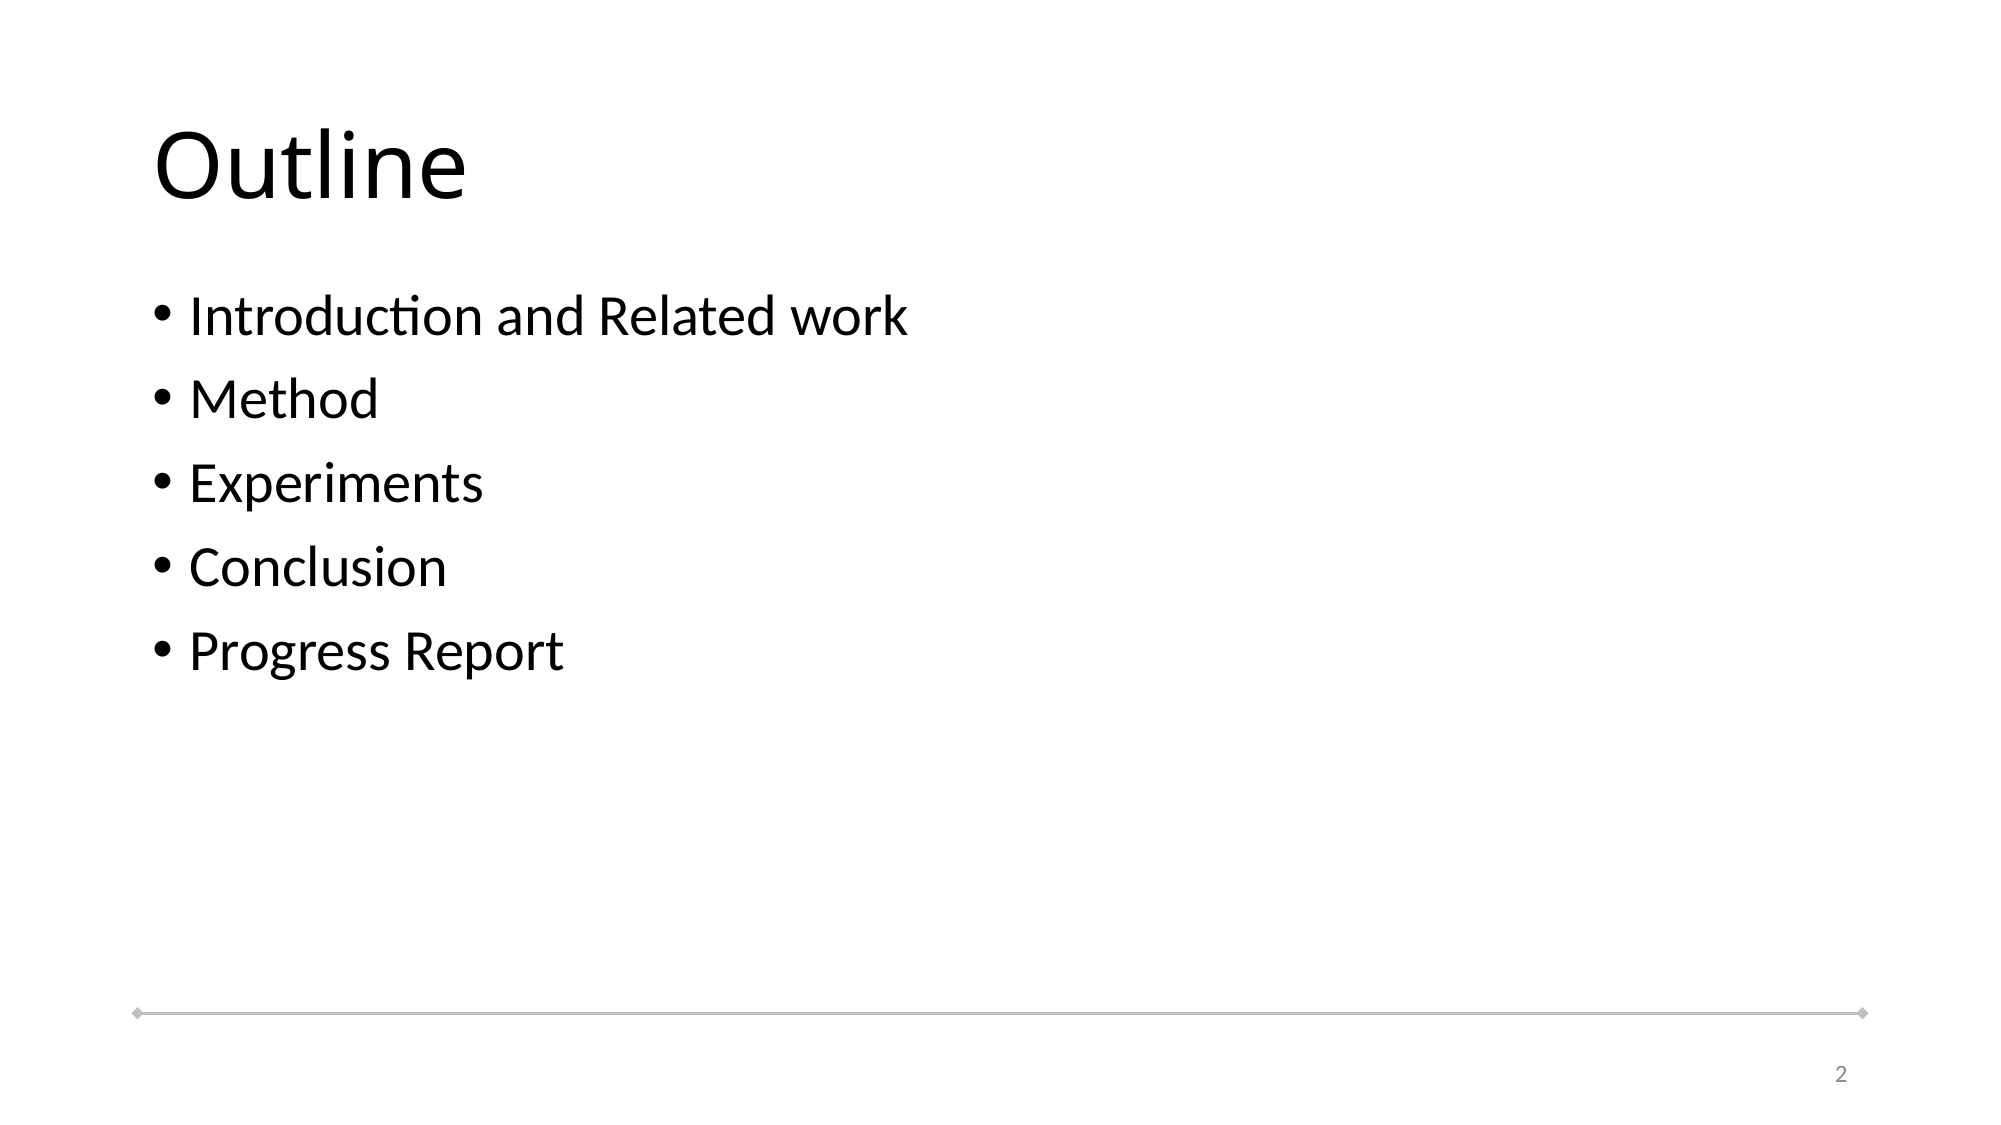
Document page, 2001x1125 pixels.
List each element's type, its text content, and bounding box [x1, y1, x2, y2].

slide_number 2 [1412, 1042, 1863, 1103]
list Introduction and Related work Method Experiments Conclusion Progress Report [137, 277, 1863, 1012]
title Outline [137, 59, 1863, 277]
